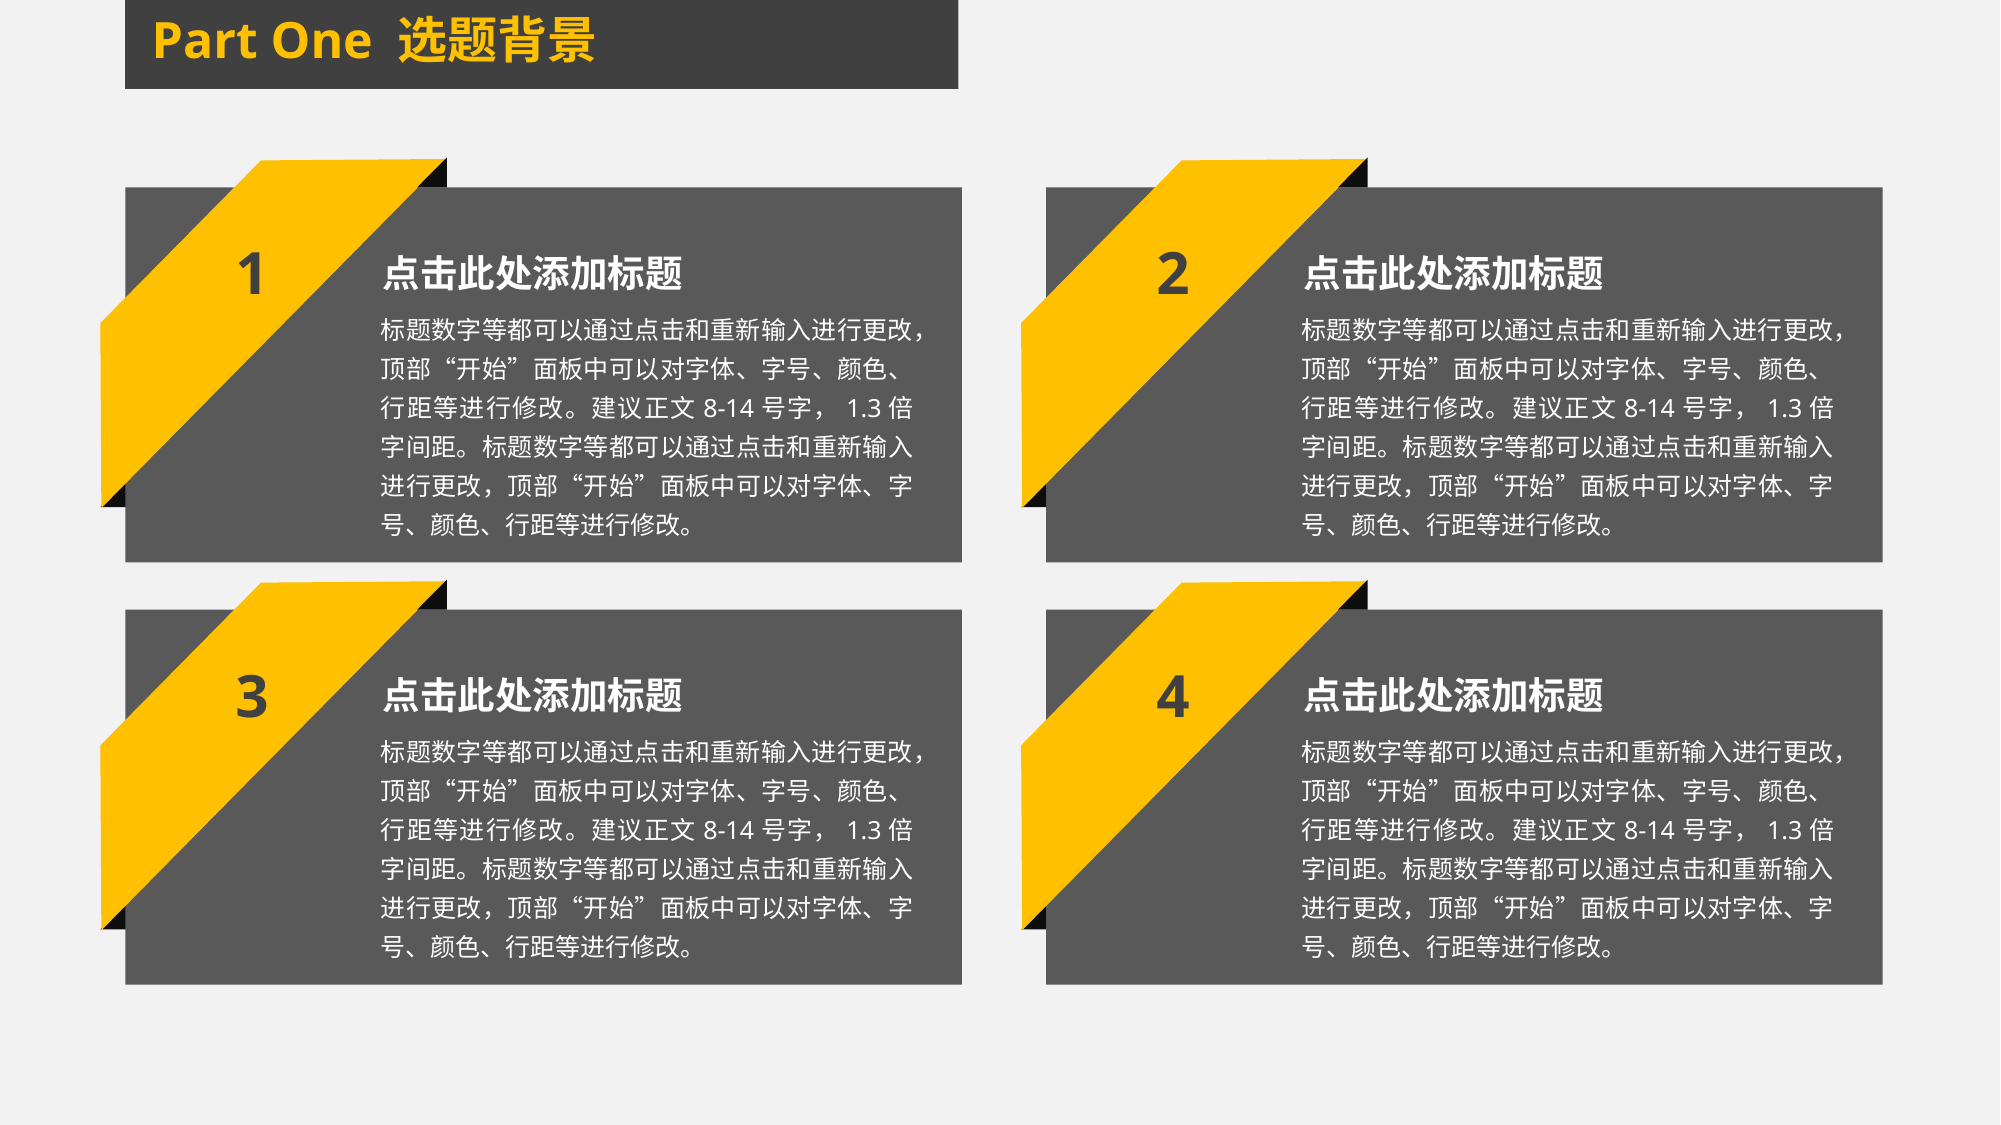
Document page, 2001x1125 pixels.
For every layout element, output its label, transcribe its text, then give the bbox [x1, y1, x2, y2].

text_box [100, 42, 962, 464]
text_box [1021, 464, 1883, 985]
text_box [100, 464, 962, 985]
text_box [1021, 42, 1883, 464]
list Part One 选题背景 [136, 8, 699, 42]
